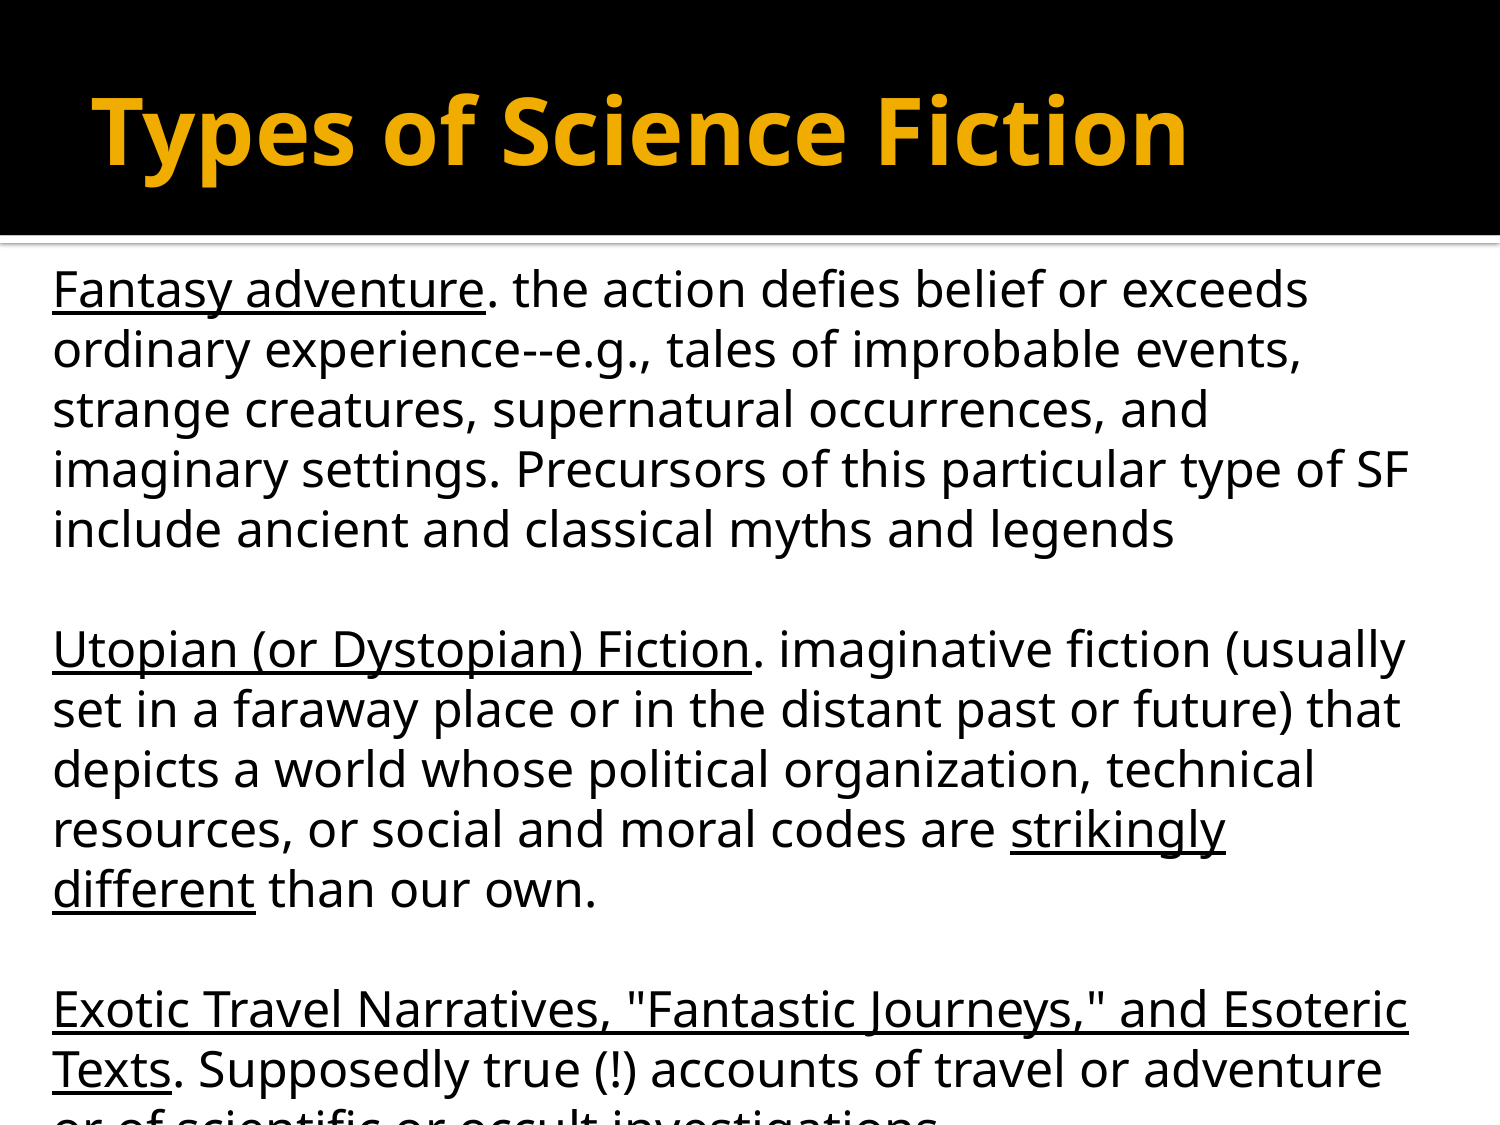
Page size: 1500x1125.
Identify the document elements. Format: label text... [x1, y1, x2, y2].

title Types of Science Fiction [75, 24, 1425, 231]
text_box Fantasy adventure. the action defies belief or exceeds ordinary experience--e.g., tales of improbable events, strange creatures, supernatural occurrences, and imaginary settings. Precursors of this particular type of SF include ancient and classical myths and legends Utopian (or Dystopian) Fiction. imaginative fiction (usually set in a faraway place or in the distant past or future) that depicts a world whose political organization, technical resources, or social and moral codes are strikingly different than our own. Exotic Travel Narratives, "Fantastic Journeys," and Esoteric Texts. Supposedly true (!) accounts of travel or adventure or of scientific or occult investigations. [37, 249, 1438, 1125]
